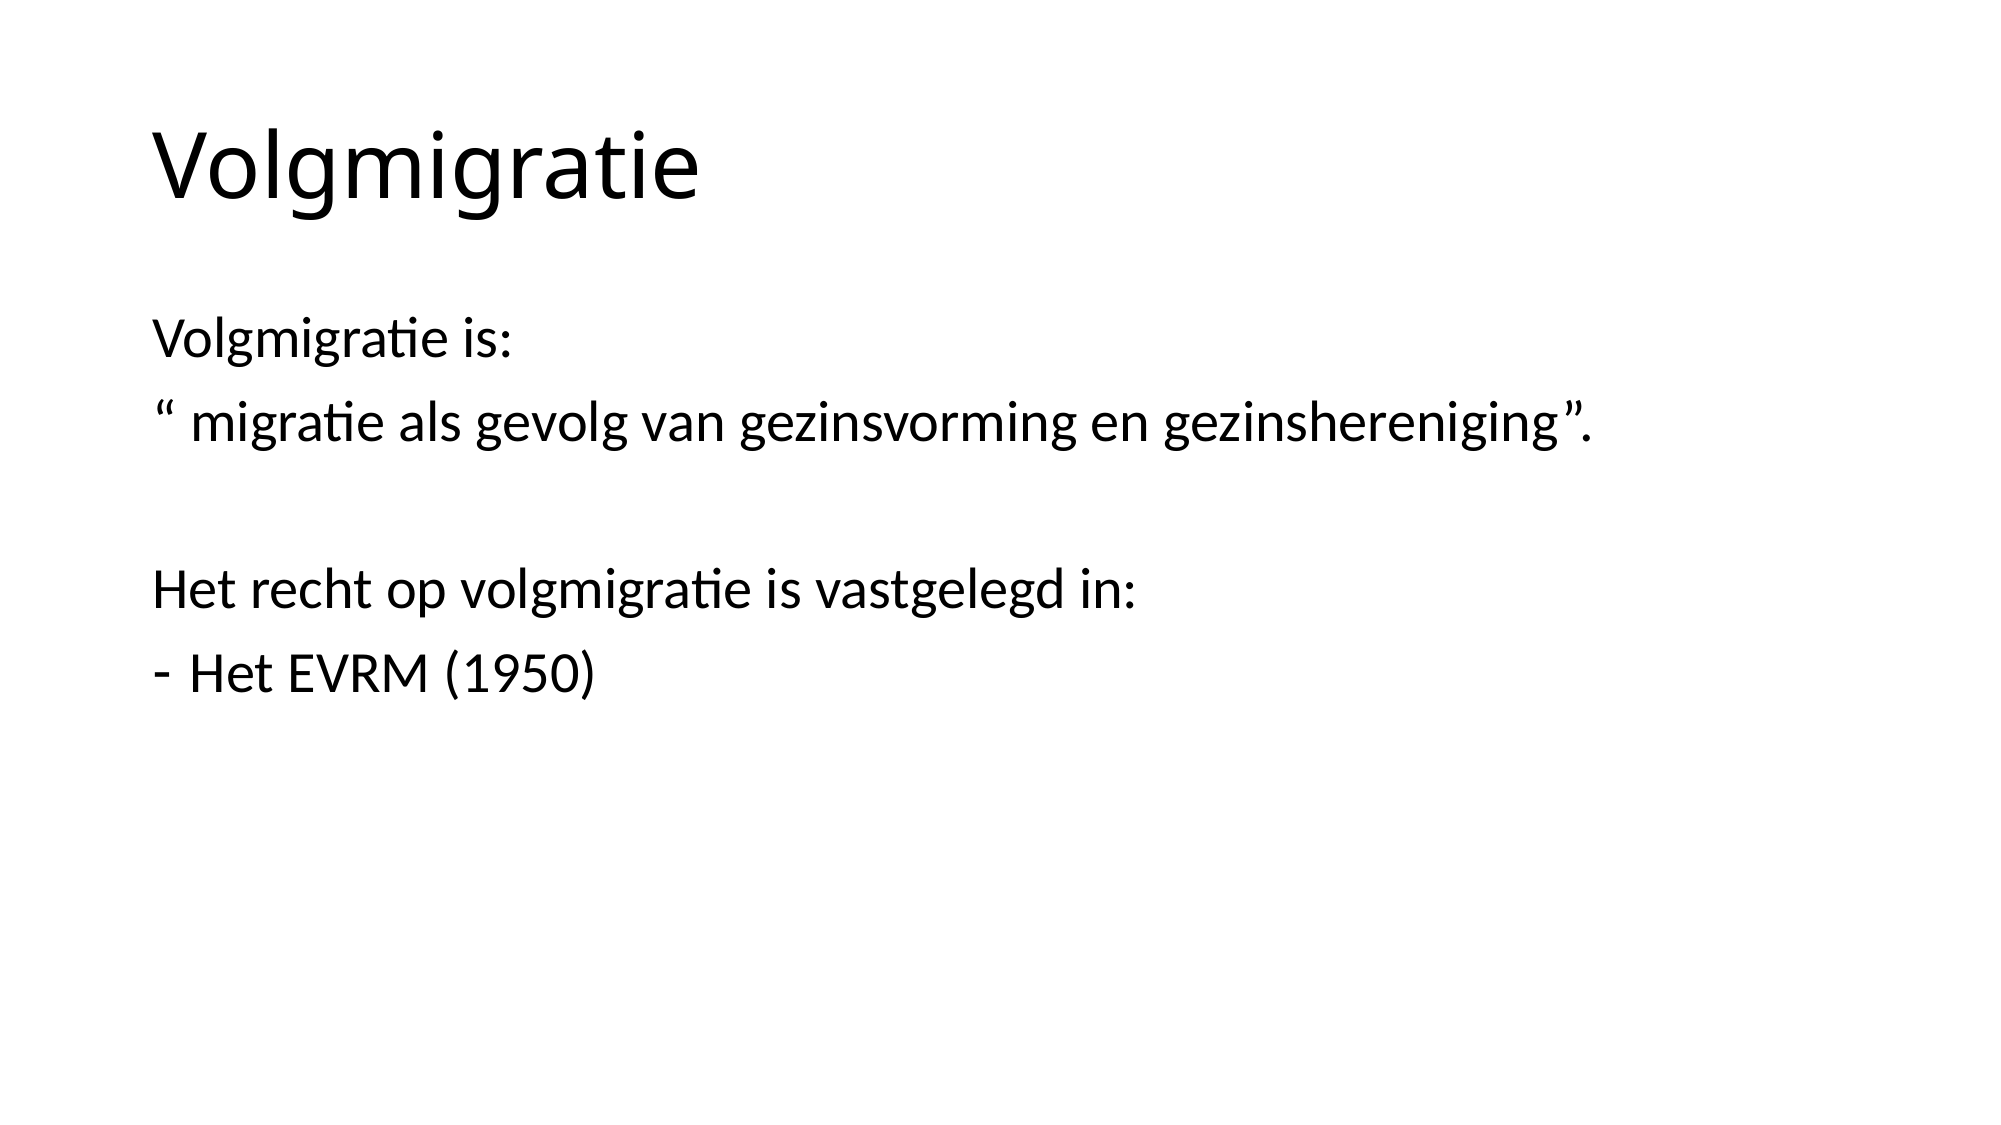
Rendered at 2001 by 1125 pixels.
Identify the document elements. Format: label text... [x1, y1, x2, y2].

list Volgmigratie is: “ migratie als gevolg van gezinsvorming en gezinshereniging”. Het recht op volgmigratie is vastgelegd in: Het EVRM (1950) [137, 299, 1863, 1014]
title Volgmigratie [137, 59, 1863, 278]
